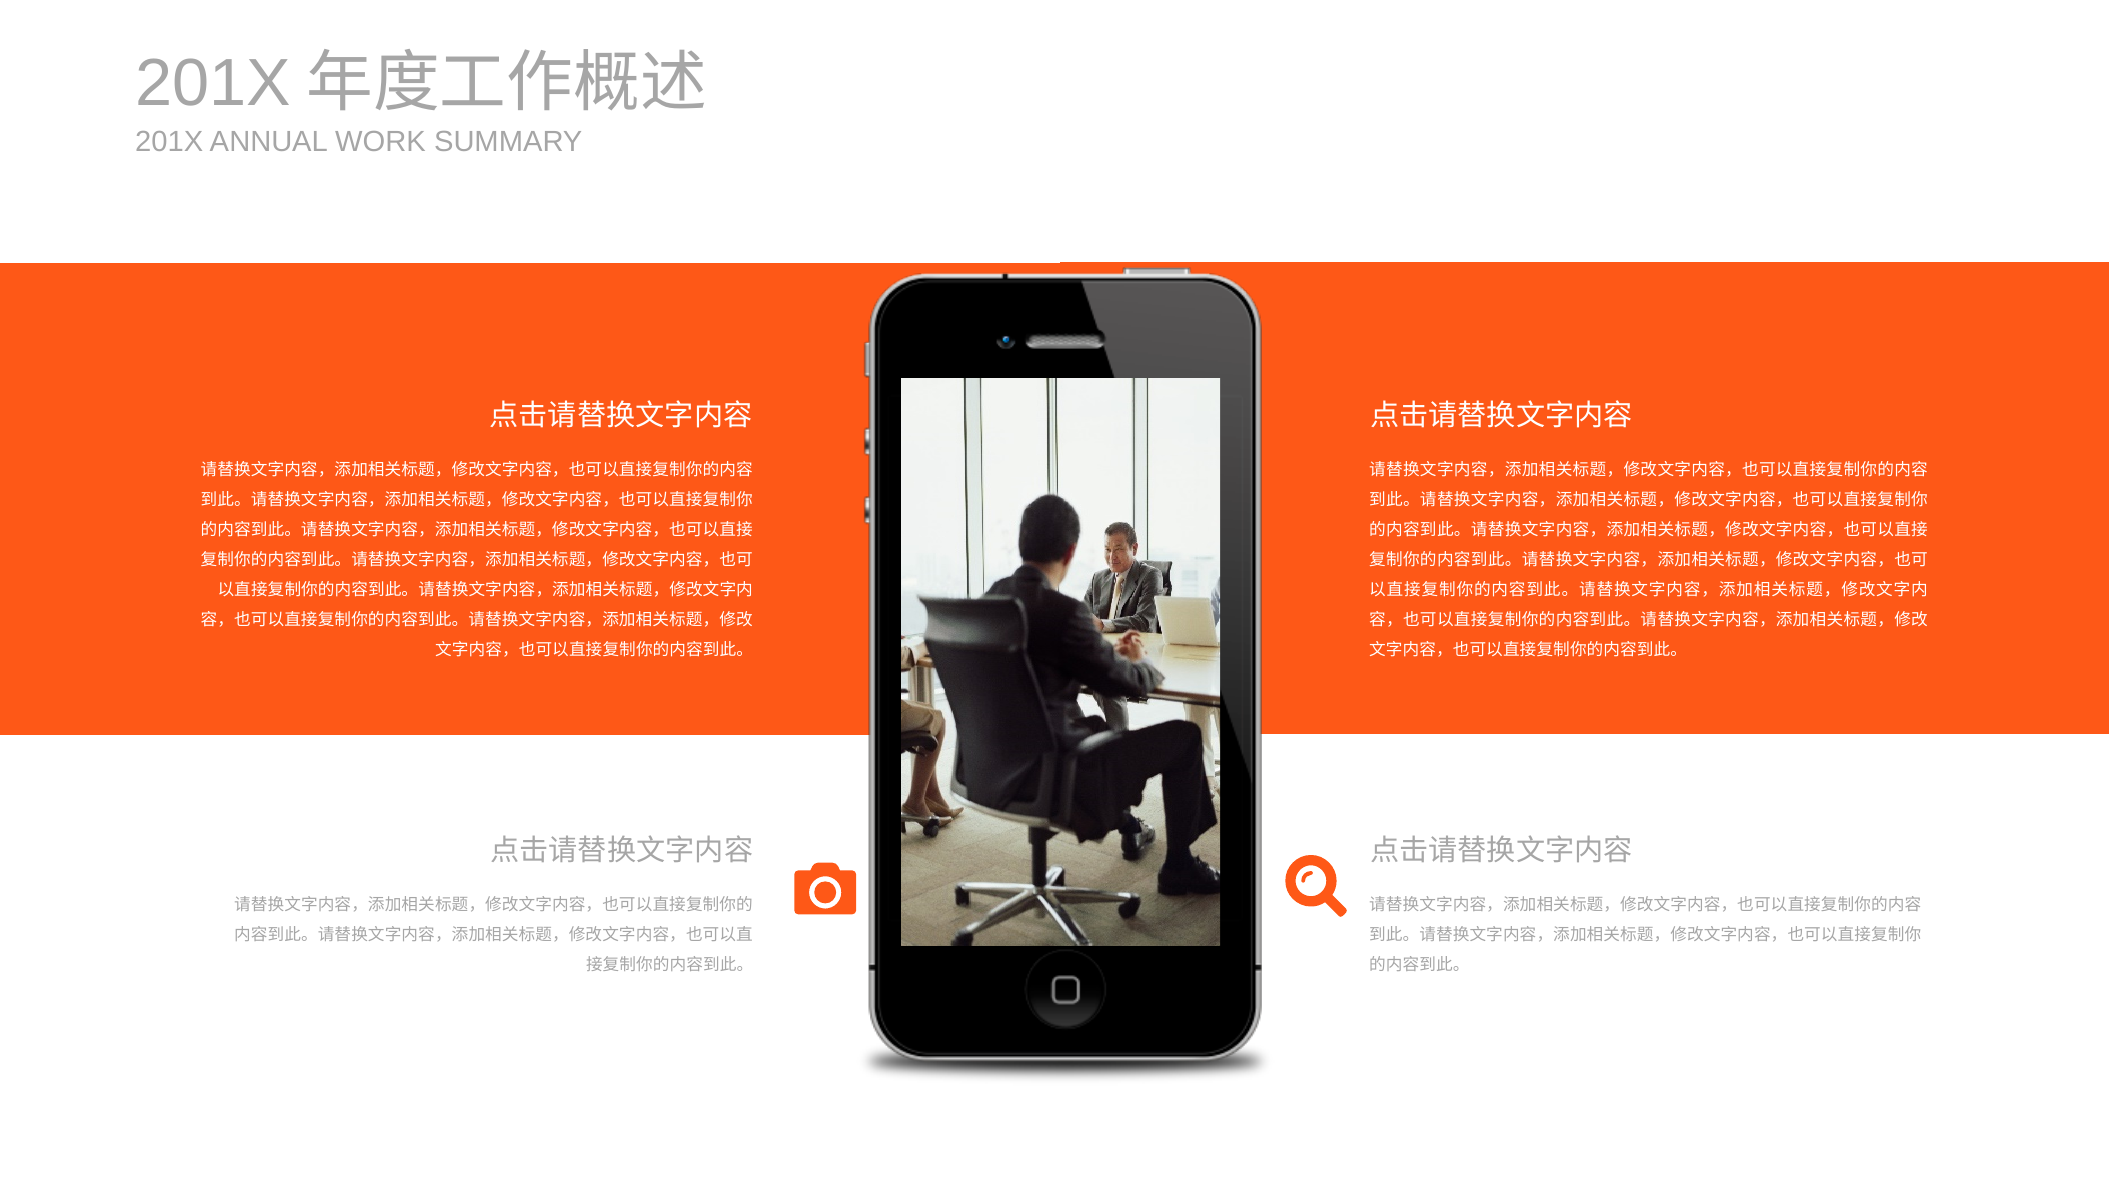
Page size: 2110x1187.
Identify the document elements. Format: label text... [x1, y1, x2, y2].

text_box 201X年度工作概述 [135, 38, 783, 119]
text_box [0, 263, 849, 735]
text_box 点击请替换文字内容 [489, 396, 753, 432]
text_box [1285, 855, 1347, 917]
text_box 请替换文字内容，添加相关标题，修改文字内容，也可以直接复制你的内容到此。请替换文字内容，添加相关标题，修改文字内容，也可以直接复制你的内容到此。请替换文字内容，添加相关标题，修改文字内容，也可以直接复制你的内容到此。请替换文字内容，添加相关标题，修改文字内容，也可以直接复制你的内容到此。请替换文字内容，添加相关标题，修改文字内容，也可以直接复制你的内容到此。请替换文字内容，添加相关标题，修改文字内容，也可以直接复制你的内容到此。 [192, 449, 754, 659]
text_box 请替换文字内容，添加相关标题，修改文字内容，也可以直接复制你的内容到此。请替换文字内容，添加相关标题，修改文字内容，也可以直接复制你的内容到此。 [219, 884, 754, 975]
text_box 点击请替换文字内容 [1370, 831, 1634, 867]
text_box 请替换文字内容，添加相关标题，修改文字内容，也可以直接复制你的内容到此。请替换文字内容，添加相关标题，修改文字内容，也可以直接复制你的内容到此。 [1369, 884, 1929, 975]
text_box [849, 201, 1282, 1116]
text_box 点击请替换文字内容 [465, 831, 754, 867]
text_box [1282, 262, 2110, 734]
text_box 请替换文字内容，添加相关标题，修改文字内容，也可以直接复制你的内容到此。请替换文字内容，添加相关标题，修改文字内容，也可以直接复制你的内容到此。请替换文字内容，添加相关标题，修改文字内容，也可以直接复制你的内容到此。请替换文字内容，添加相关标题，修改文字内容，也可以直接复制你的内容到此。请替换文字内容，添加相关标题，修改文字内容，也可以直接复制你的内容到此。请替换文字内容，添加相关标题，修改文字内容，也可以直接复制你的内容到此。 [1369, 449, 1929, 659]
text_box 点击请替换文字内容 [1370, 396, 1634, 432]
text_box [900, 377, 1221, 946]
text_box [794, 862, 857, 915]
text_box 201X ANNUAL WORK SUMMARY [135, 122, 596, 158]
